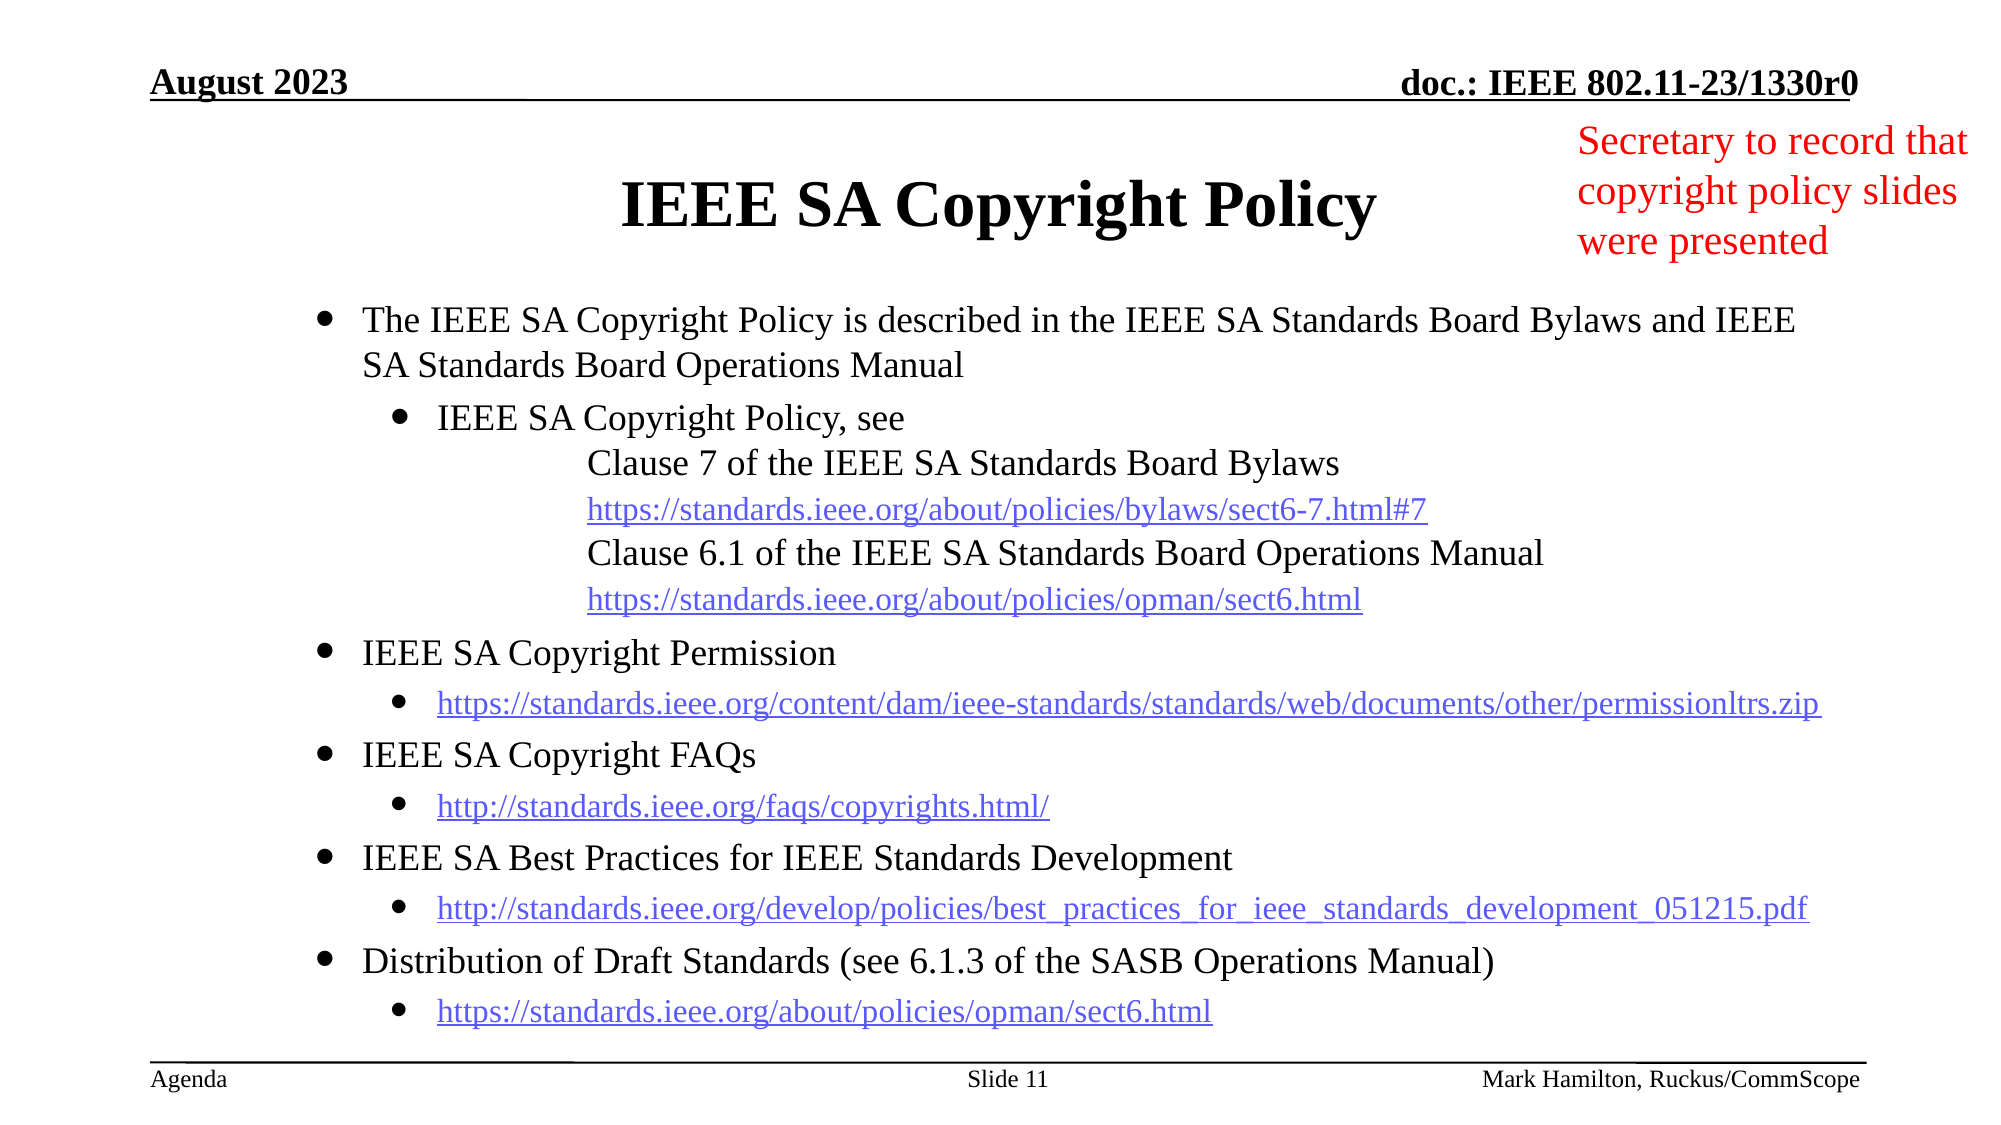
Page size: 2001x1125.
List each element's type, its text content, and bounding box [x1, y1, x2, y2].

title IEEE SA Copyright Policy [149, 112, 1850, 287]
list The IEEE SA Copyright Policy is described in the IEEE SA Standards Board Bylaws and IEEE SA Standards Board Operations Manual IEEE SA Copyright Policy, see Clause 7 of the IEEE SA Standards Board Bylaws https://standards.ieee.org/about/policies/bylaws/sect6-7.html#7 Clause 6.1 of the IEEE SA Standards Board Operations Manual https://standards.ieee.org/about/policies/opman/sect6.html IEEE SA Copyright Permission https://standards.ieee.org/content/dam/ieee-standards/standards/web/documents/other/permissionltrs.zip IEEE SA Copyright FAQs http://standards.ieee.org/faqs/copyrights.html/ IEEE SA Best Practices for IEEE Standards Development http://standards.ieee.org/develop/policies/best_practices_for_ieee_standards_development_051215.pdf Distribution of Draft Standards (see 6.1.3 of the SASB Operations Manual) https://standards.ieee.org/about/policies/opman/sect6.html [149, 287, 1850, 1063]
text_box Secretary to record that copyright policy slides were presented [1562, 104, 1988, 270]
slide_number Slide 11 [950, 1061, 1067, 1123]
